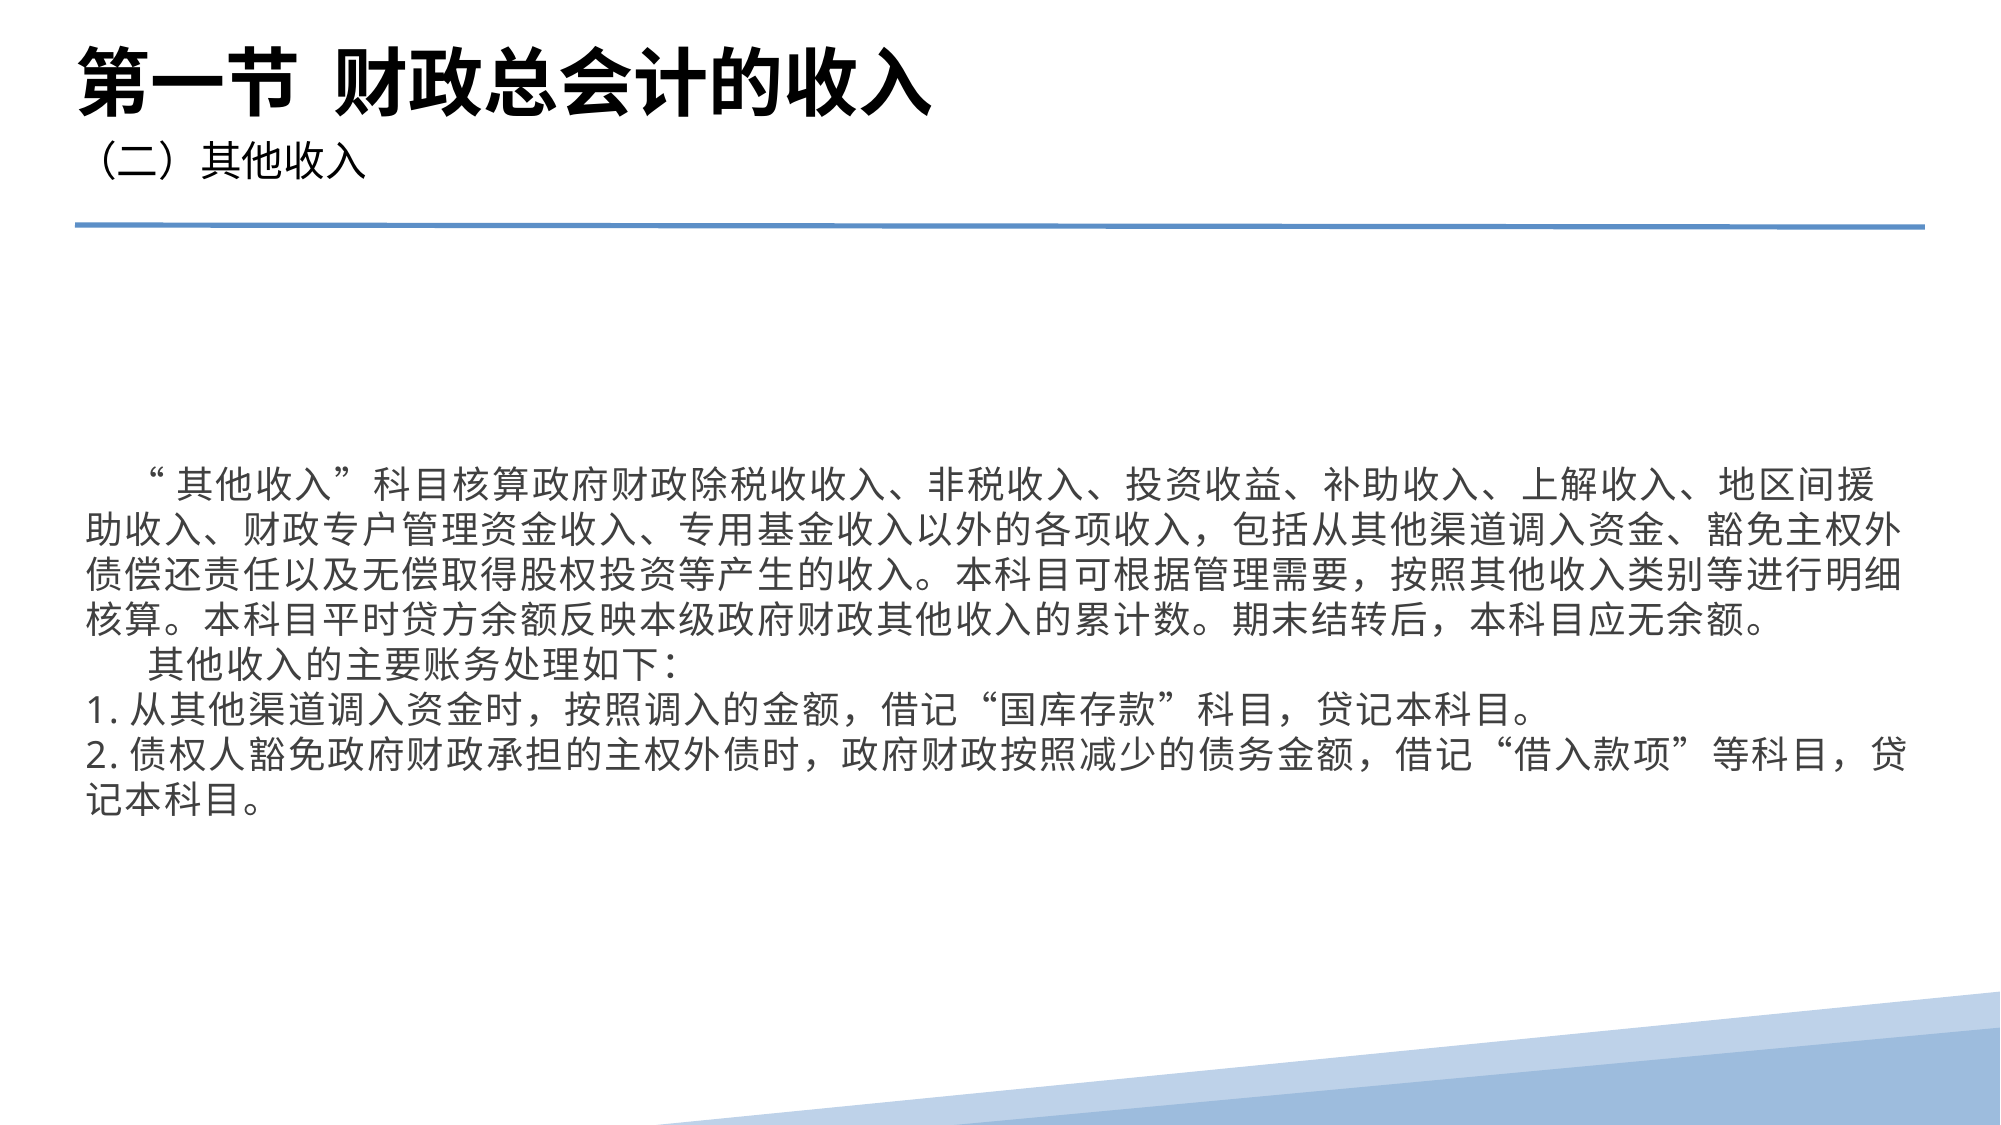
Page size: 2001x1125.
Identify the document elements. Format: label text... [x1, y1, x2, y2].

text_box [656, 991, 2000, 1125]
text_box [74, 224, 1925, 228]
text_box 第一节 财政总会计的收入 [75, 24, 1925, 124]
text_box （二）其他收入 [75, 124, 1925, 200]
text_box “其他收入”科目核算政府财政除税收收入、非税收入、投资收益、补助收入、上解收入、地区间援助收入、财政专户管理资金收入、专用基金收入以外的各项收入，包括从其他渠道调入资金、豁免主权外债偿还责任以及无偿取得股权投资等产生的收入。本科目可根据管理需要，按照其他收入类别等进行明细核算。本科目平时贷方余额反映本级政府财政其他收入的累计数。期末结转后，本科目应无余额。 其他收入的主要账务处理如下： 1.从其他渠道调入资金时，按照调入的金额，借记“国库存款”科目，贷记本科目。 2.债权人豁免政府财政承担的主权外债时，政府财政按照减少的债务金额，借记“借入款项”等科目，贷记本科目。 [75, 328, 1925, 1022]
